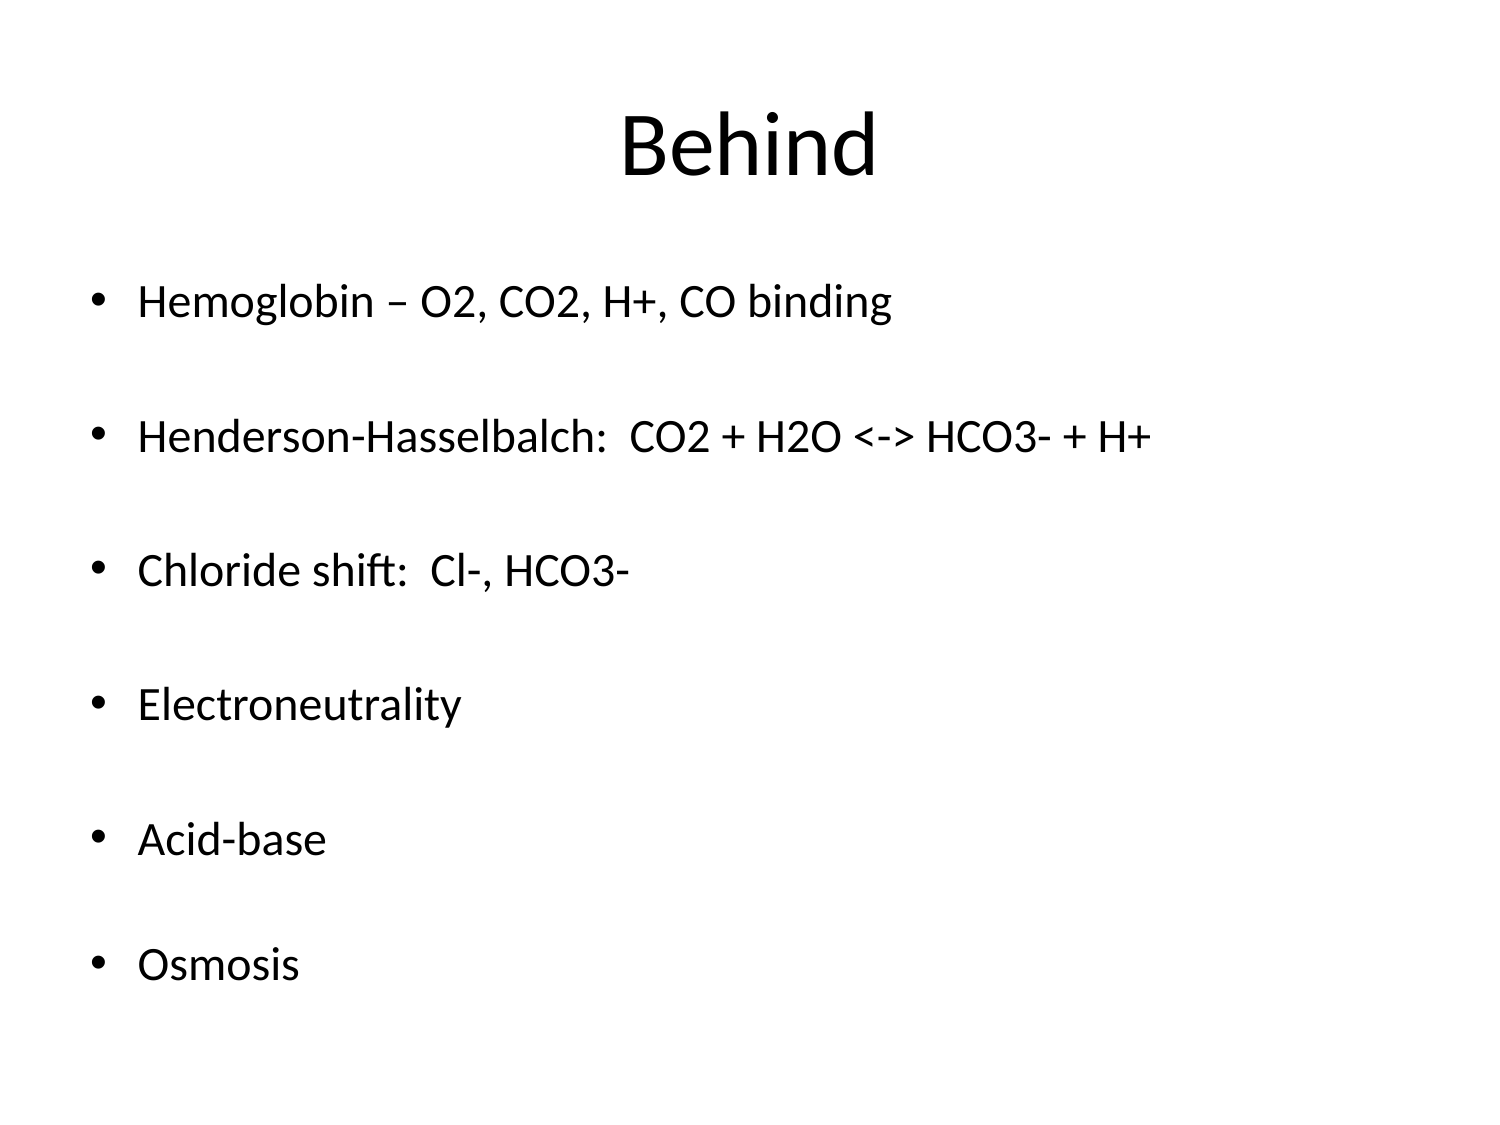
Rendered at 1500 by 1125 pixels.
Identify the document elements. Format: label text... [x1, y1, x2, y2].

title Behind [75, 45, 1425, 233]
list Hemoglobin – O2, CO2, H+, CO binding Henderson-Hasselbalch: CO2 + H2O <-> HCO3- + H+ Chloride shift: Cl-, HCO3- Electroneutrality Acid-base Osmosis [75, 262, 1425, 1005]
